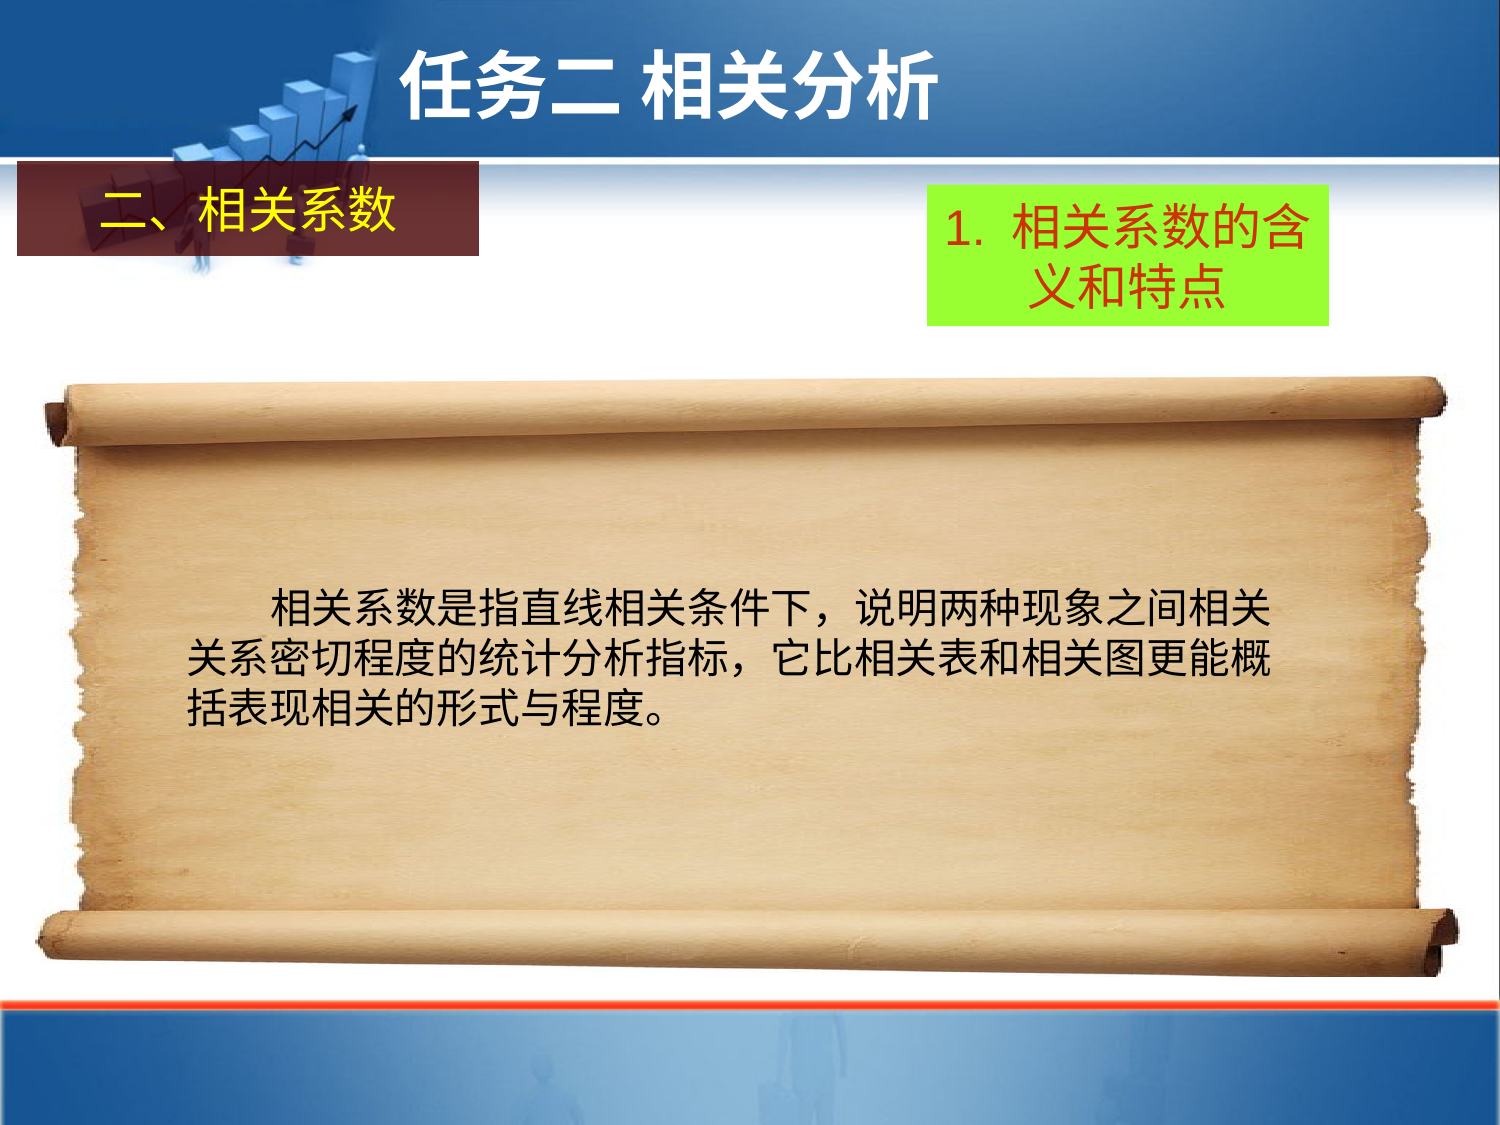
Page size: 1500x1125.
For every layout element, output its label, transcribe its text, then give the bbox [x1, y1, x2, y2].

picture [0, 0, 1500, 1125]
text_box 1. 相关系数的含义和特点 [927, 184, 1329, 327]
text_box 二、相关系数 [17, 161, 479, 256]
text_box 任务二 相关分析 [383, 30, 1500, 136]
